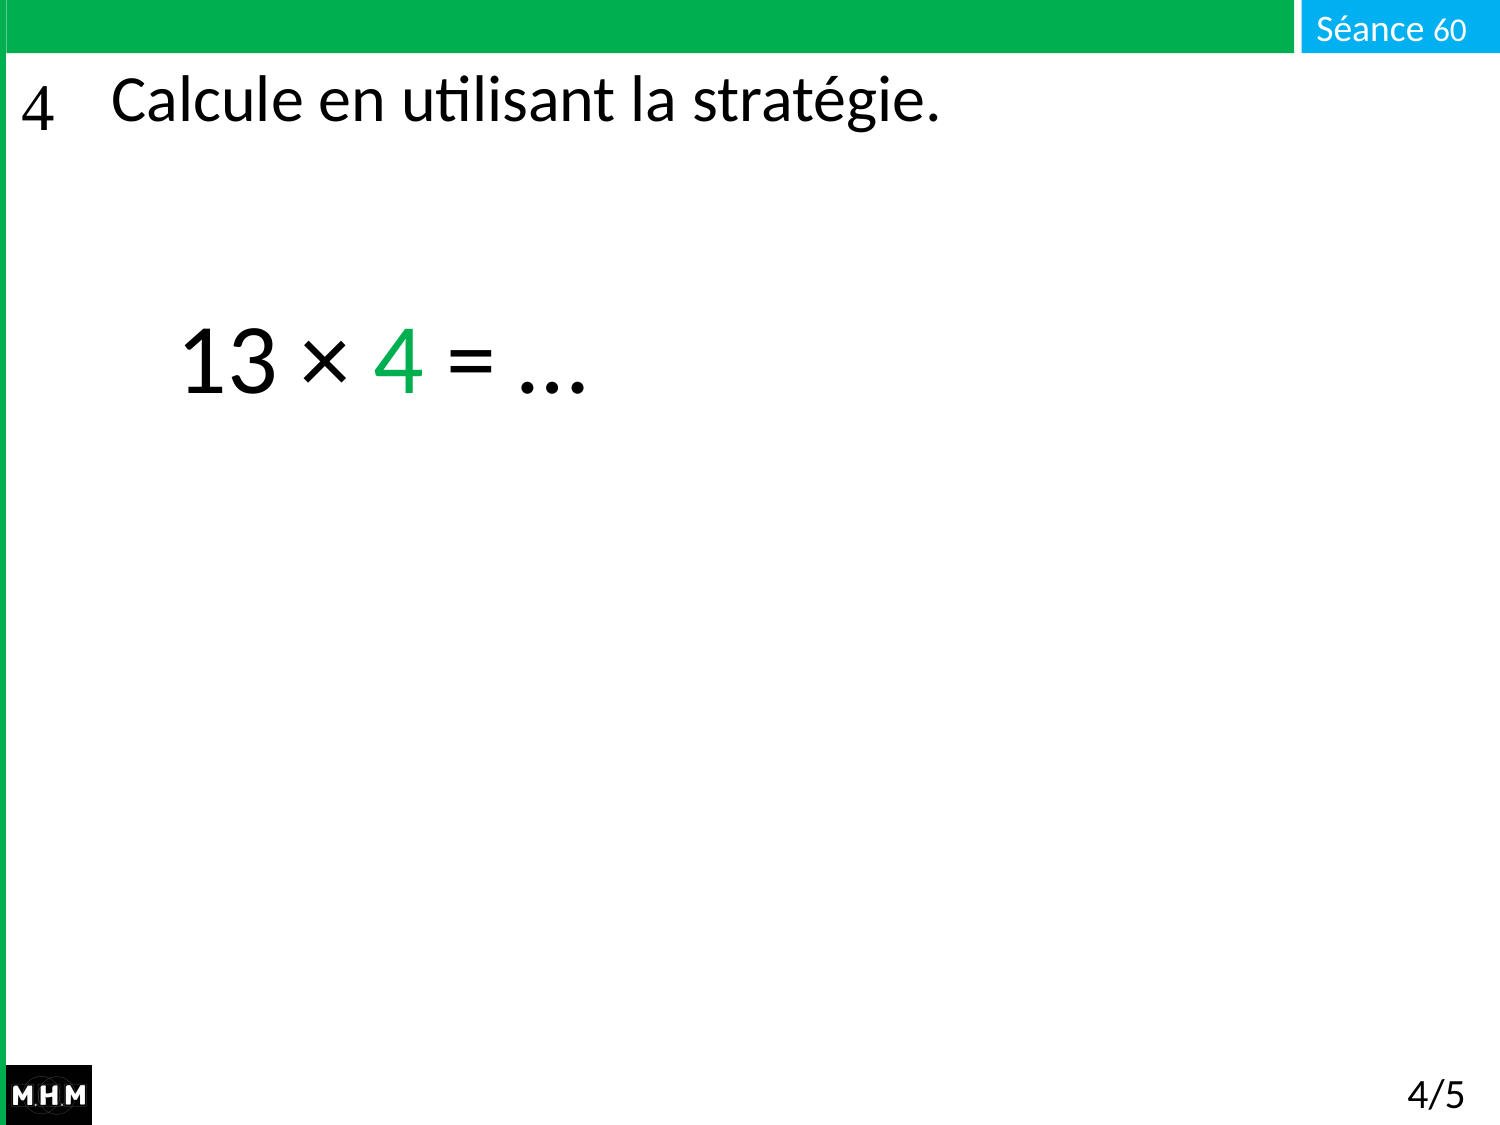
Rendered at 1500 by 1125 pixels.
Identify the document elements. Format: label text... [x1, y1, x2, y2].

text_box 13 × 4 = … [96, 286, 668, 421]
list 4/5 [1373, 1064, 1500, 1125]
title Calcule en utilisant la stratégie. [96, 57, 1391, 144]
picture [6, 1065, 92, 1125]
